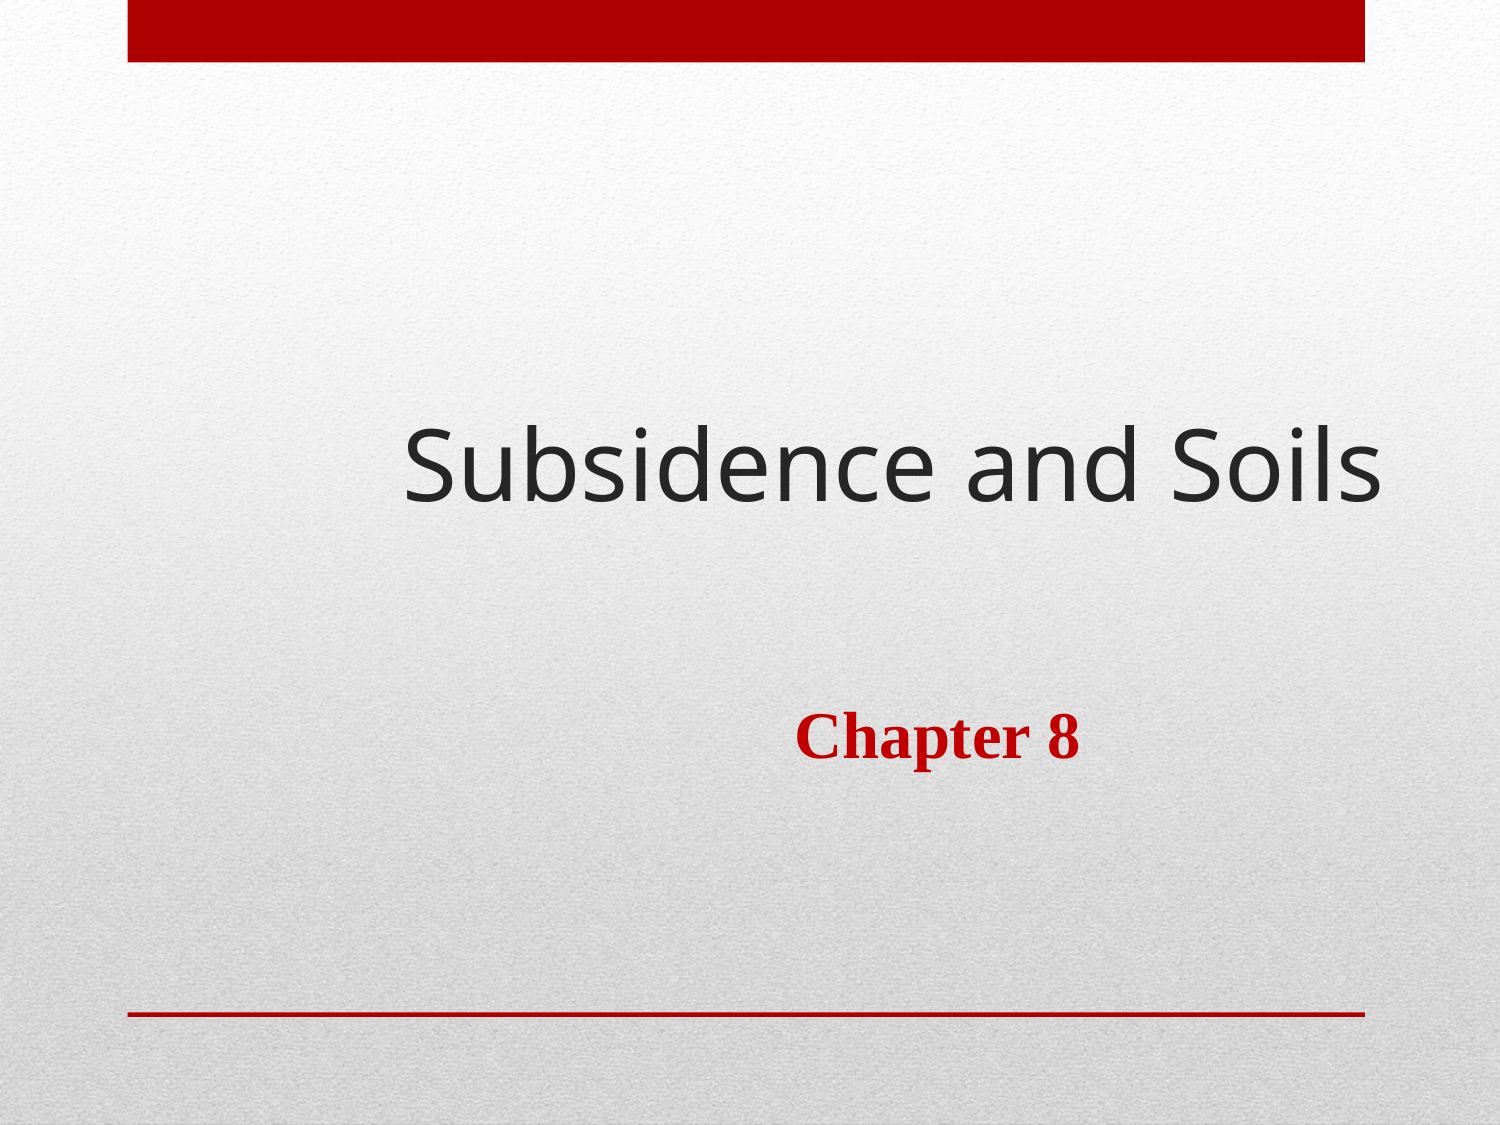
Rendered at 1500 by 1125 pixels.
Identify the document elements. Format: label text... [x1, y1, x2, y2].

subtitle Chapter 8 [500, 587, 1375, 876]
title Subsidence and Soils [287, 287, 1500, 529]
